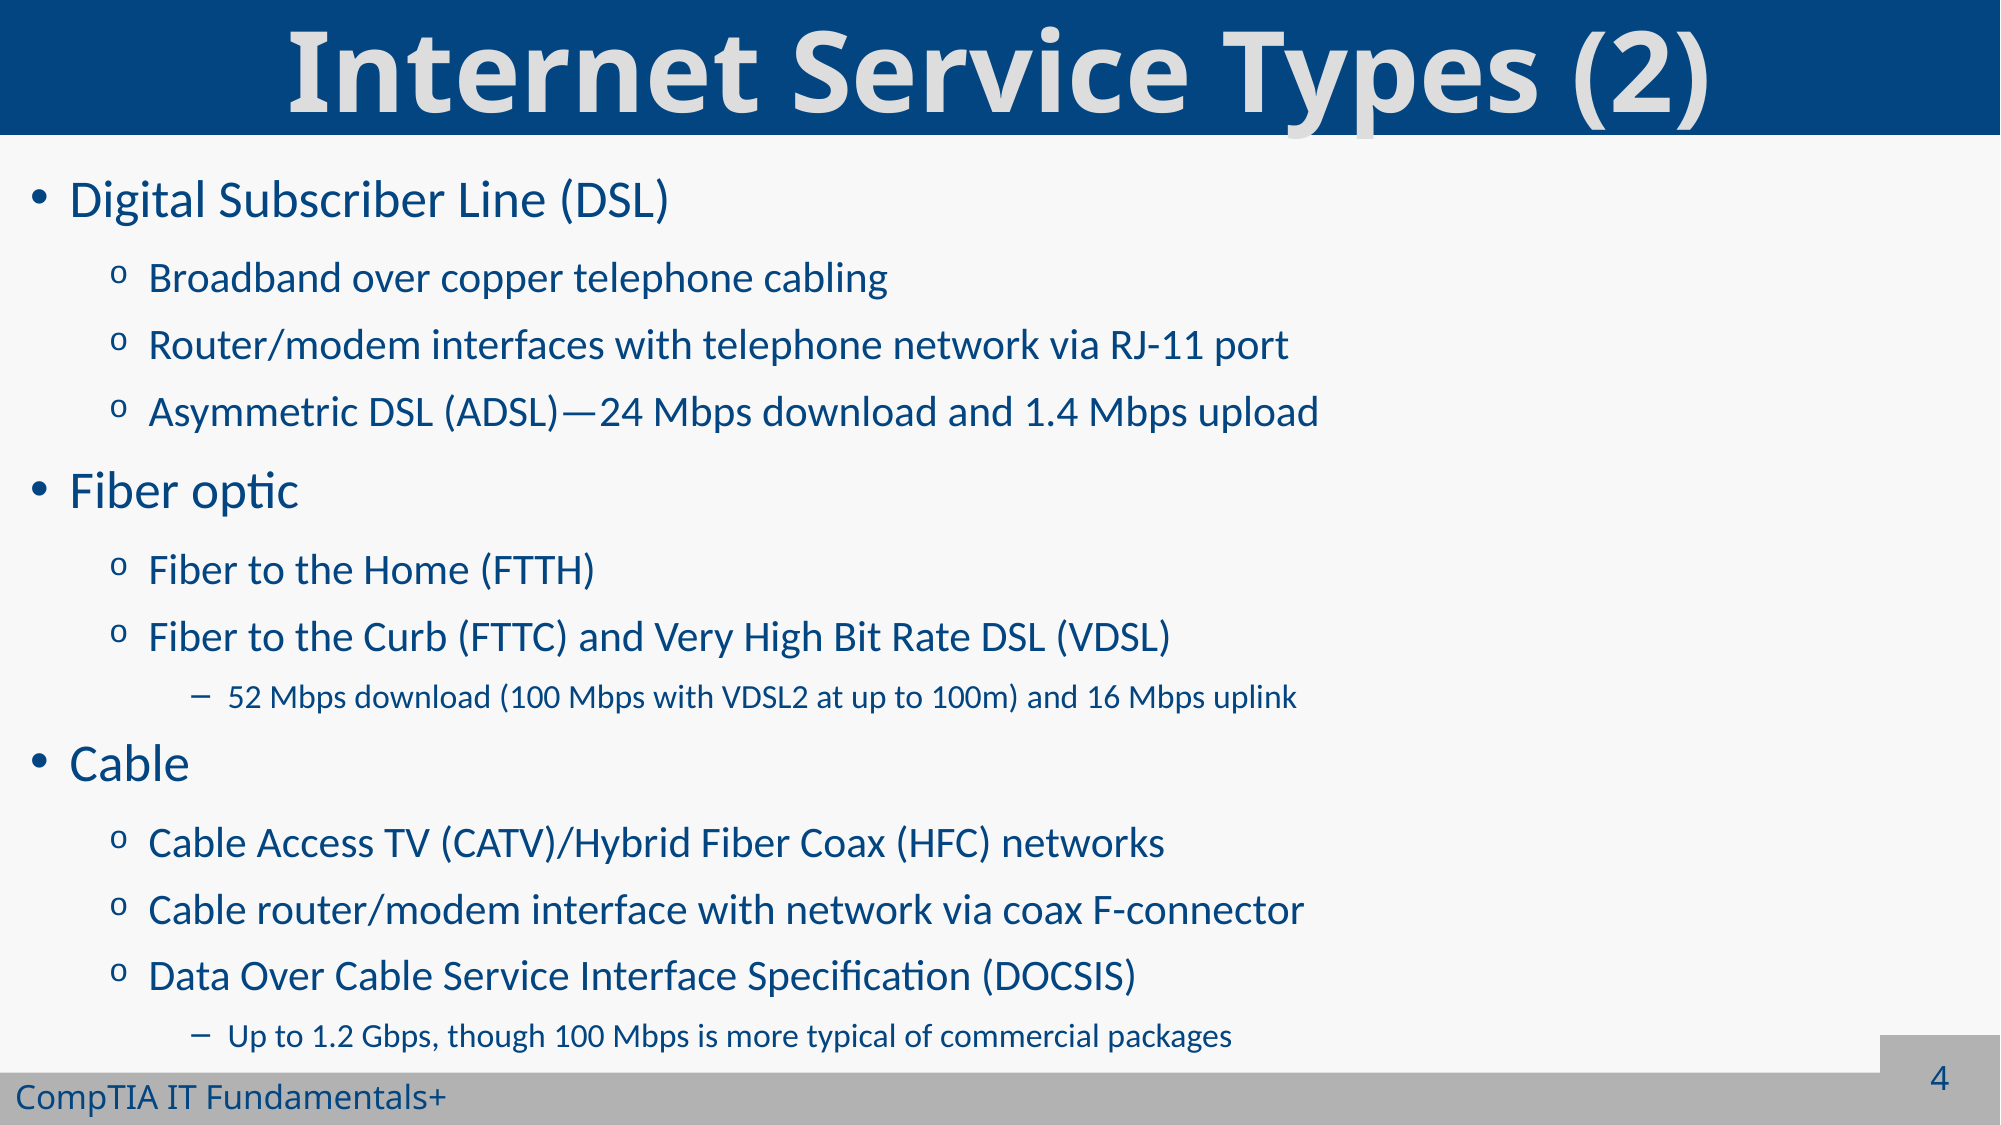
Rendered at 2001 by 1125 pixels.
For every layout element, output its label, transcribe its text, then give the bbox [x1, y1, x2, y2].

list Digital Subscriber Line (DSL) Broadband over copper telephone cabling Router/modem interfaces with telephone network via RJ-11 port Asymmetric DSL (ADSL)—24 Mbps download and 1.4 Mbps upload Fiber optic Fiber to the Home (FTTH) Fiber to the Curb (FTTC) and Very High Bit Rate DSL (VDSL) 52 Mbps download (100 Mbps with VDSL2 at up to 100m) and 16 Mbps uplink Cable Cable Access TV (CATV)/Hybrid Fiber Coax (HFC) networks Cable router/modem interface with network via coax F-connector Data Over Cable Service Interface Specification (DOCSIS) Up to 1.2 Gbps, though 100 Mbps is more typical of commercial packages [15, 149, 1980, 1065]
footer CompTIA IT Fundamentals+ [0, 1072, 1880, 1125]
slide_number 4 [1880, 1035, 2000, 1125]
title Internet Service Types (2) [0, 0, 2000, 135]
